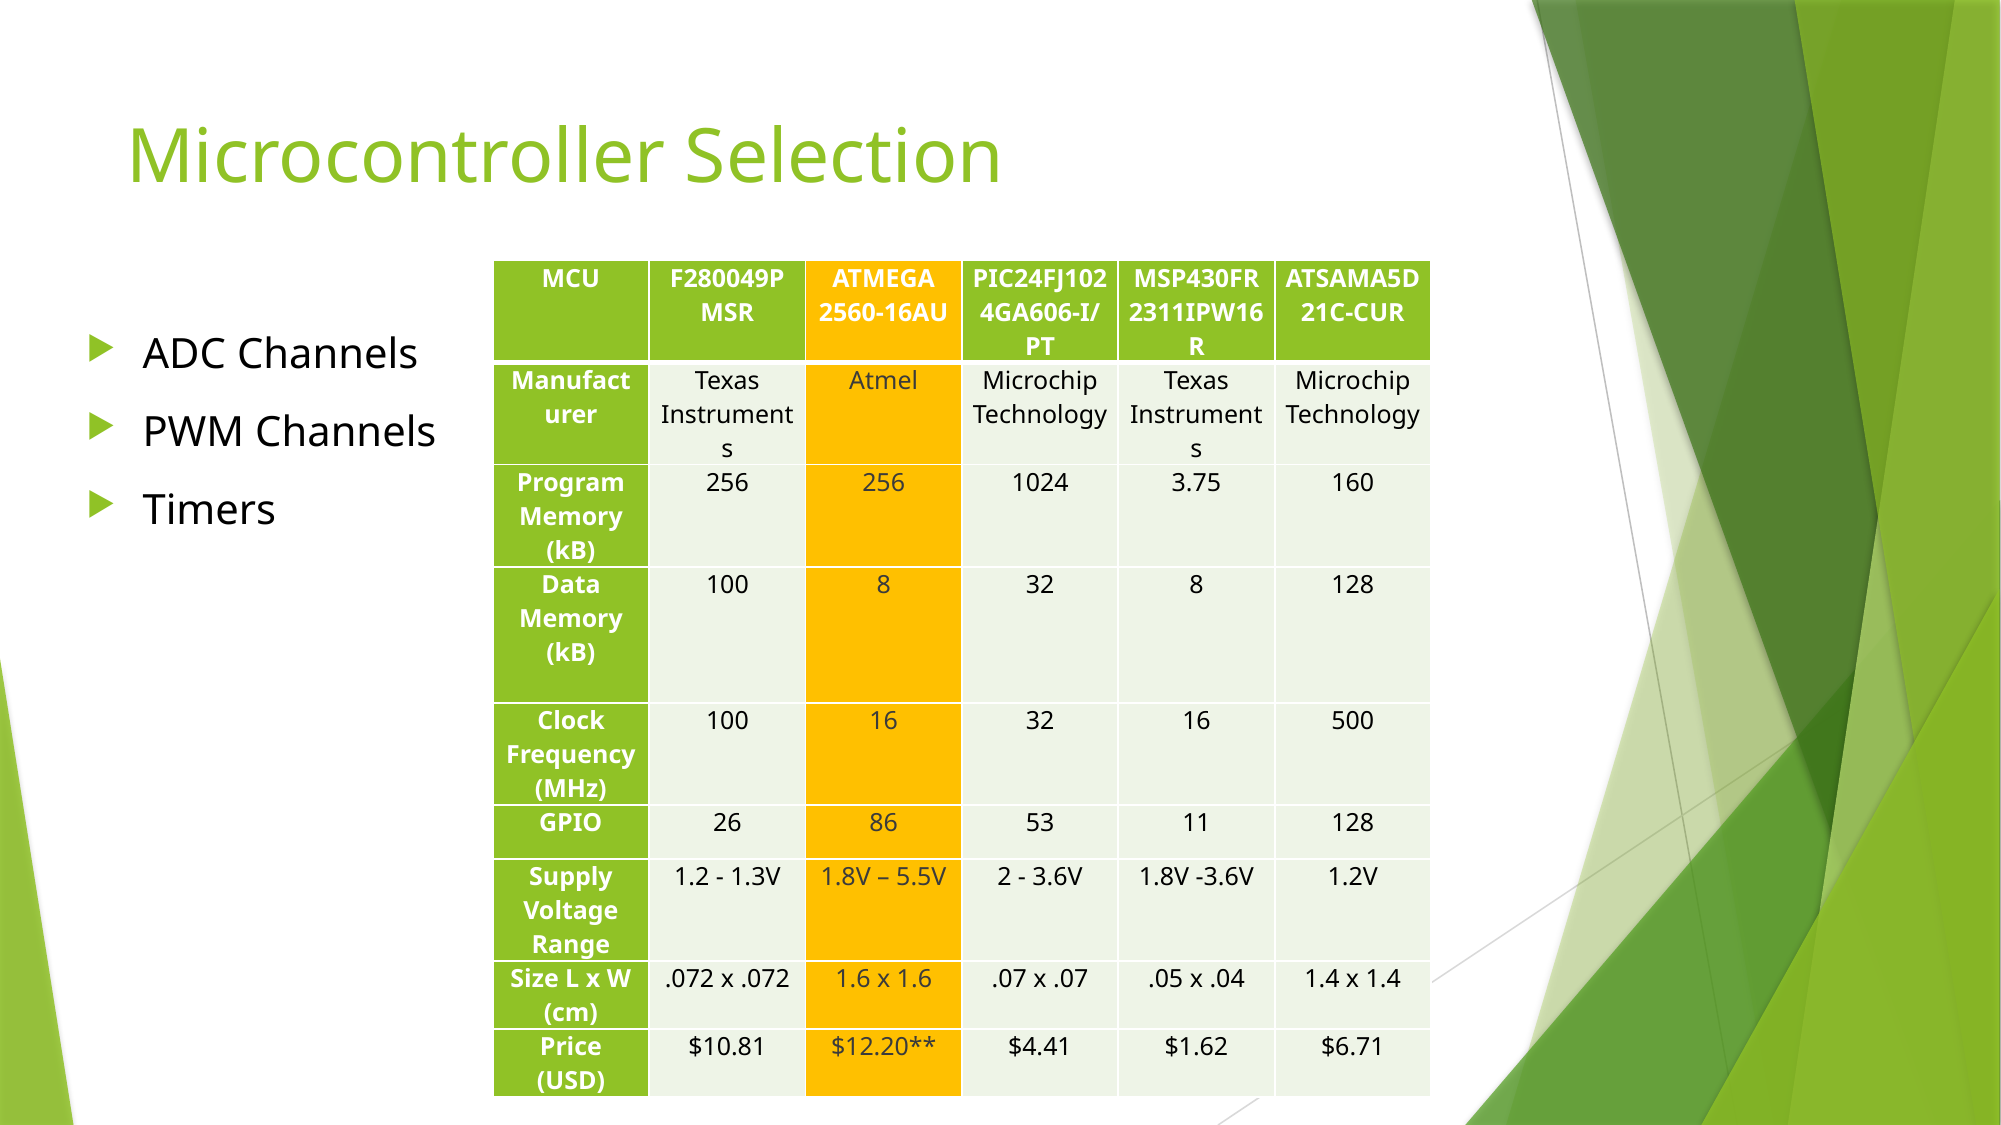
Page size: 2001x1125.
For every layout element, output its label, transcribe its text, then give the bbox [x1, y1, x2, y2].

table_header PIC24FJ1024GA606-I/PT [963, 261, 1117, 360]
table_cell 26 [650, 806, 805, 858]
table_cell 256 [650, 465, 805, 566]
table_cell 53 [963, 806, 1117, 858]
table_cell 16 [1119, 704, 1274, 804]
table_cell $4.41 [963, 1030, 1117, 1096]
table_cell Atmel [806, 365, 961, 464]
table_cell $6.71 [1276, 1030, 1430, 1096]
table_cell 256 [806, 465, 961, 566]
table_cell 1.2V [1276, 860, 1430, 960]
table_cell 32 [963, 568, 1117, 702]
table_header MSP430FR2311IPW16R [1119, 261, 1274, 360]
table_cell Texas Instruments [650, 365, 805, 464]
table_cell Manufacturer [533, 365, 648, 464]
table_cell 100 [650, 568, 805, 702]
table_cell 1.2 - 1.3V [650, 860, 805, 960]
table_cell 1.8V -3.6V [1119, 860, 1274, 960]
table_header F280049PMSR [650, 261, 805, 360]
table_cell Clock Frequency (MHz) [533, 704, 648, 804]
table_cell 16 [806, 704, 961, 804]
table_cell 128 [1276, 568, 1430, 702]
table_cell 11 [1119, 806, 1274, 858]
table_cell 1024 [963, 465, 1117, 566]
table_cell 128 [1276, 806, 1430, 858]
table_cell $1.62 [1119, 1030, 1274, 1096]
text_box ADC Channels PWM Channels Timers [71, 316, 533, 877]
table_cell $12.20** [806, 1030, 961, 1096]
table_header MCU [494, 261, 648, 360]
table_cell Microchip Technology [963, 365, 1117, 464]
table_cell .072 x .072 [650, 962, 805, 1028]
table_cell .05 x .04 [1119, 962, 1274, 1028]
title Microcontroller Selection [111, 99, 1522, 317]
table_cell 1.6 x 1.6 [806, 962, 961, 1028]
table_cell 86 [806, 806, 961, 858]
table_cell 8 [1119, 568, 1274, 702]
table_cell Texas Instruments [1119, 365, 1274, 464]
table_cell Program Memory (kB) [533, 465, 648, 566]
table_cell Supply Voltage Range [494, 860, 648, 960]
table_cell 100 [650, 704, 805, 804]
table_cell 500 [1276, 704, 1430, 804]
table_cell Price (USD) [494, 1030, 648, 1096]
table_cell $10.81 [650, 1030, 805, 1096]
table_cell Size L x W (cm) [494, 962, 648, 1028]
table_cell 1.8V – 5.5V [806, 860, 961, 960]
table_cell 8 [806, 568, 961, 702]
table_cell 3.75 [1119, 465, 1274, 566]
table_cell Data Memory (kB) [533, 568, 648, 702]
table_cell 32 [963, 704, 1117, 804]
table_cell 160 [1276, 465, 1430, 566]
table_header ATMEGA 2560-16AU [806, 261, 961, 360]
table_cell Microchip Technology [1276, 365, 1430, 464]
table_header ATSAMA5D21C-CUR [1276, 261, 1430, 360]
table_cell GPIO [533, 806, 648, 858]
table_cell 1.4 x 1.4 [1276, 962, 1430, 1028]
table_cell 2 - 3.6V [963, 860, 1117, 960]
table_cell .07 x .07 [963, 962, 1117, 1028]
